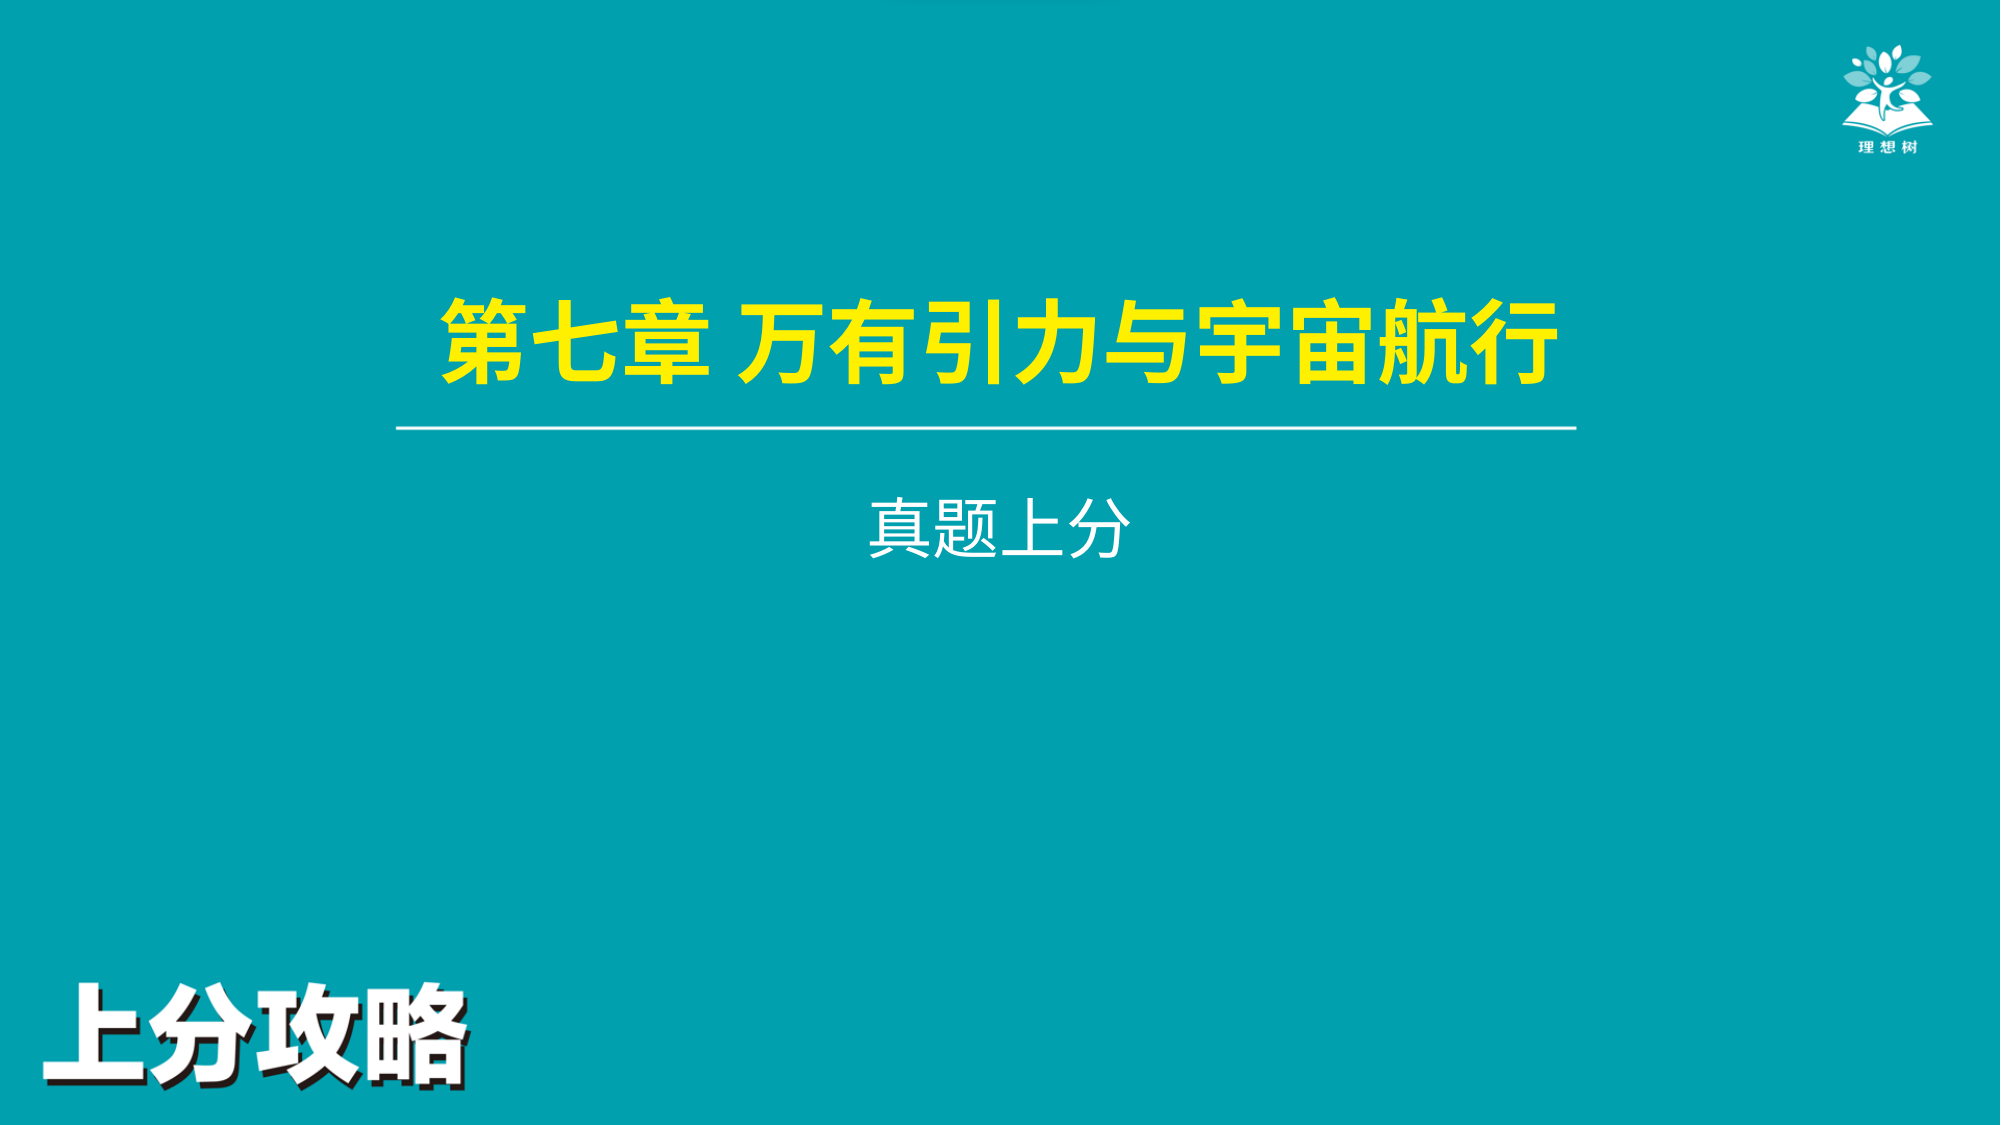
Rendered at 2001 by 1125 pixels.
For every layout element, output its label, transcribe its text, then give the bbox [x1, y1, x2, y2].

text_box 第七章 万有引力与宇宙航行 [0, 265, 2000, 413]
picture [0, 579, 2000, 1125]
picture [0, 0, 2000, 265]
text_box 真题上分 [0, 472, 2000, 579]
picture [0, 413, 2000, 472]
